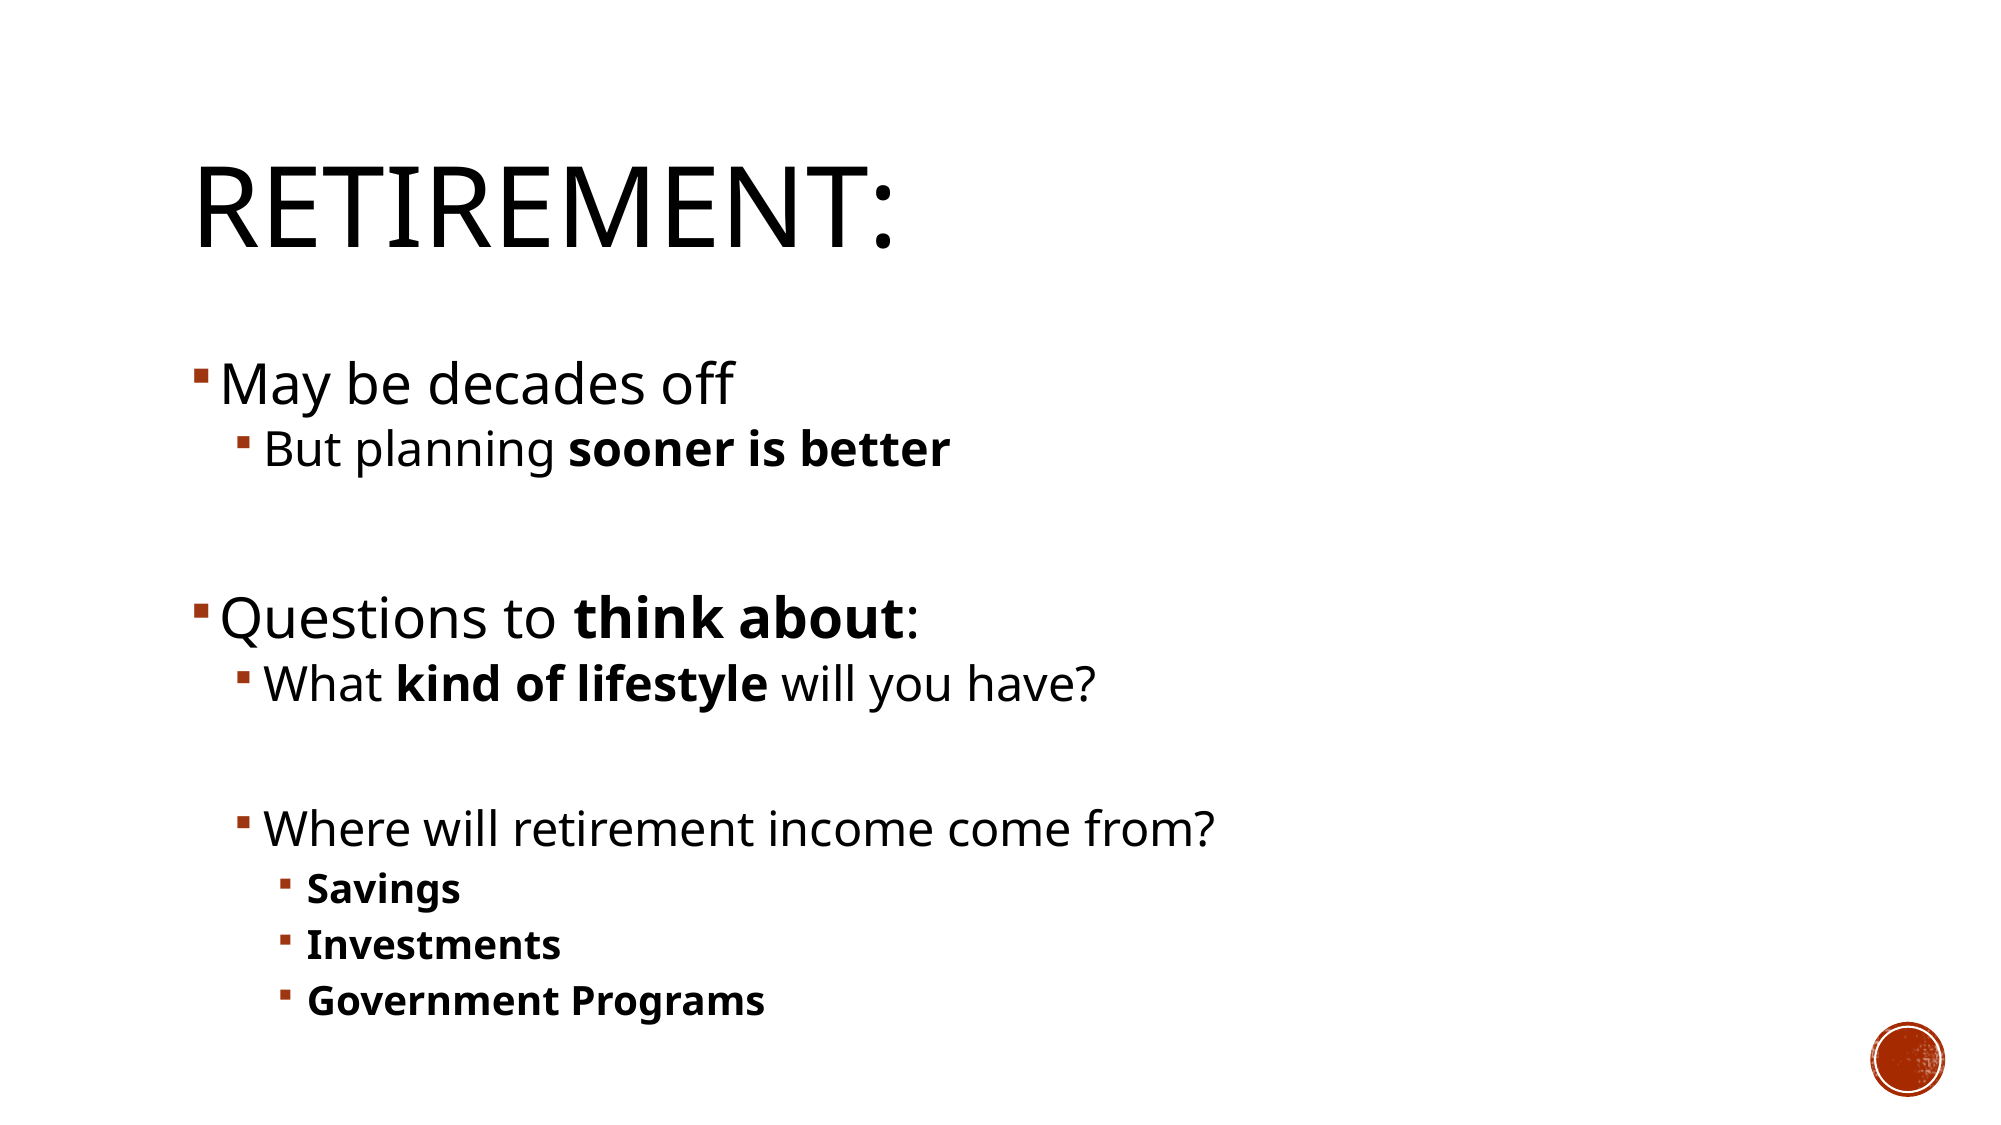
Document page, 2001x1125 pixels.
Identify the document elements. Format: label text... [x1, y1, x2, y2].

list May be decades off But planning sooner is better Questions to think about: What kind of lifestyle will you have? Where will retirement income come from? Savings Investments Government Programs [175, 348, 1795, 1034]
title Retirement: [175, 79, 1826, 344]
